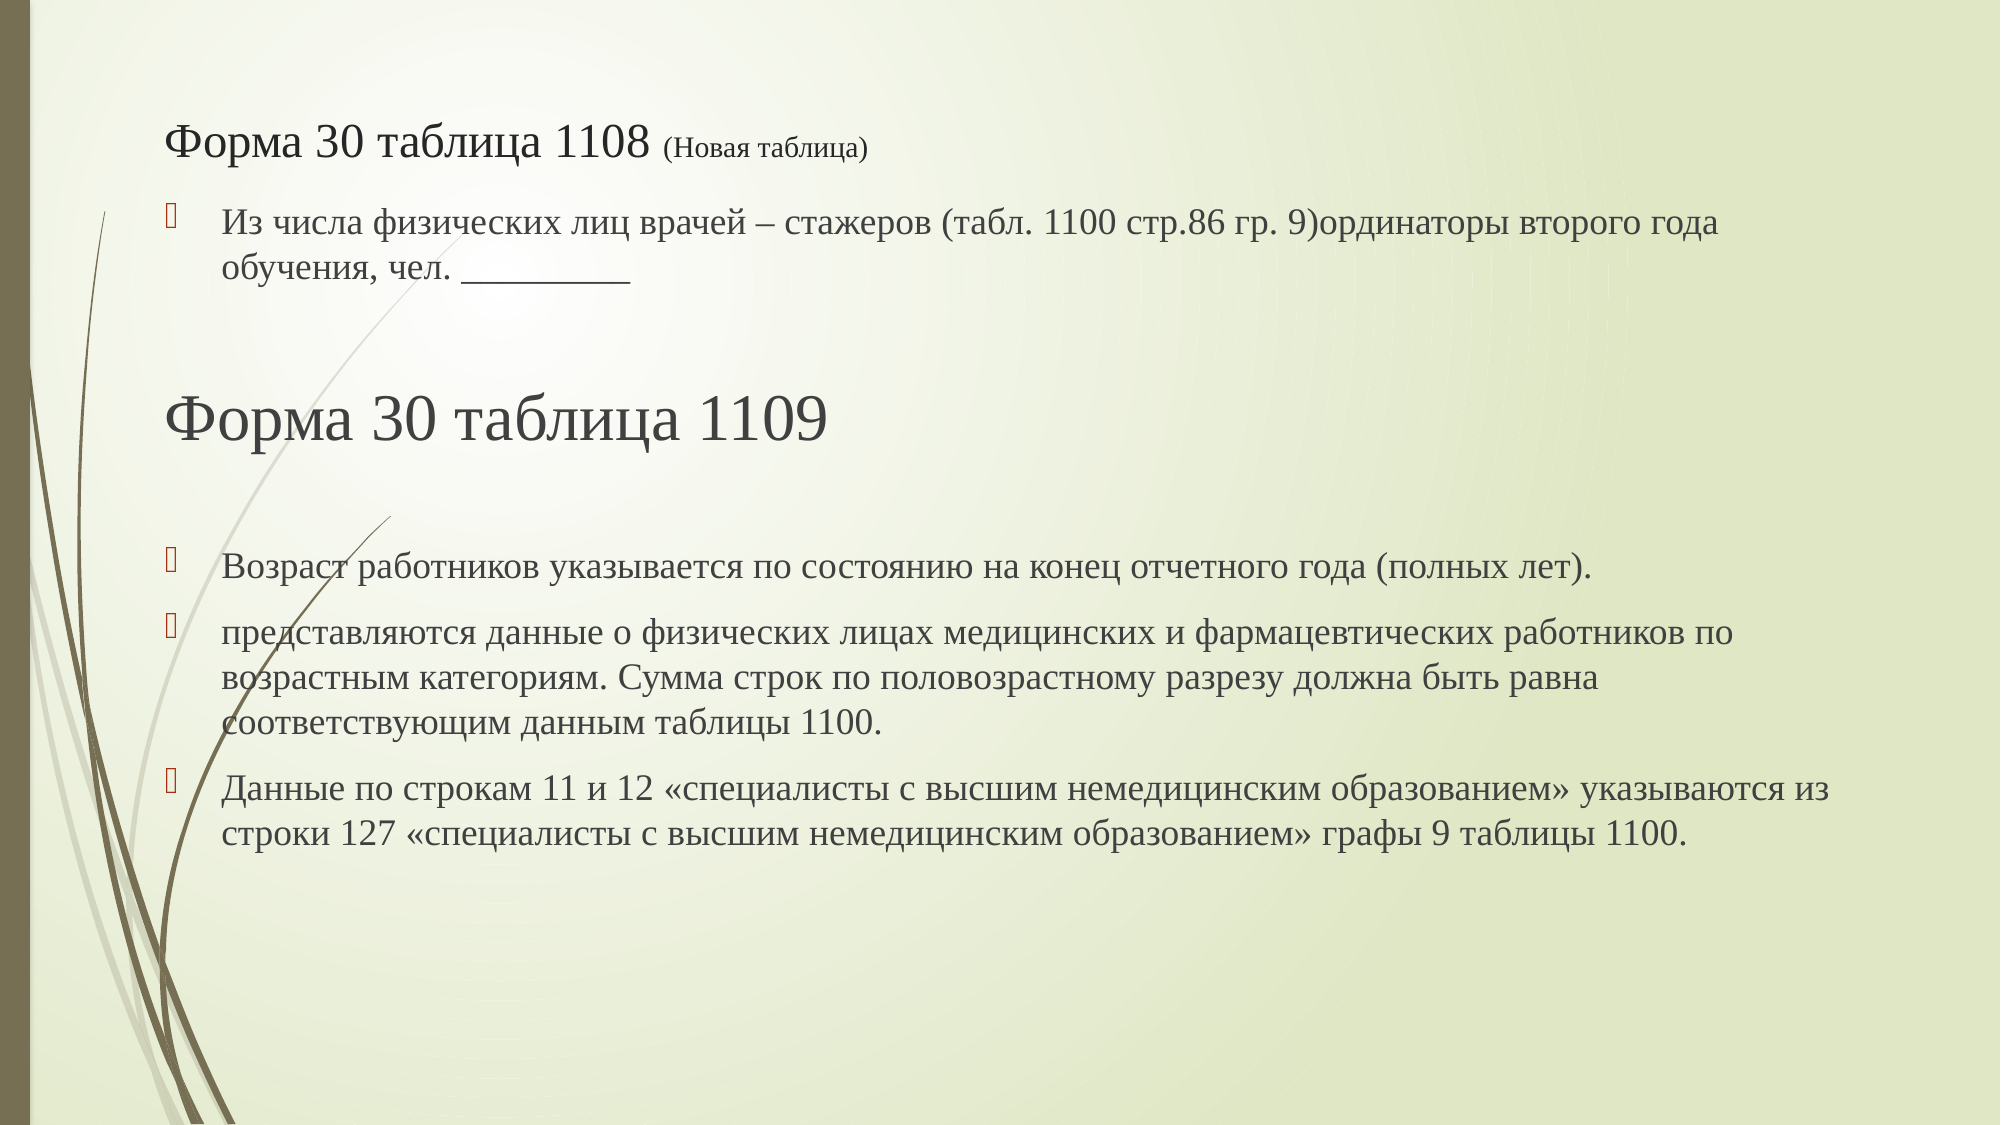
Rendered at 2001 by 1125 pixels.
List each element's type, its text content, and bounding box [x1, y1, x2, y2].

title Форма 30 таблица 1108 (Новая таблица) [149, 101, 1851, 175]
list Из числа физических лиц врачей – стажеров (табл. 1100 стр.86 гр. 9)ординаторы второго года обучения, чел. _________ Форма 30 таблица 1109 Возраст работников указывается по состоянию на конец отчетного года (полных лет). представляются данные о физических лицах медицинских и фармацевтических работников по возрастным категориям. Сумма строк по половозрастному разрезу должна быть равна соответствующим данным таблицы 1100. Данные по строкам 11 и 12 «специалисты с высшим немедицинским образованием» указываются из строки 127 «специалисты с высшим немедицинским образованием» графы 9 таблицы 1100. [149, 189, 1850, 1024]
